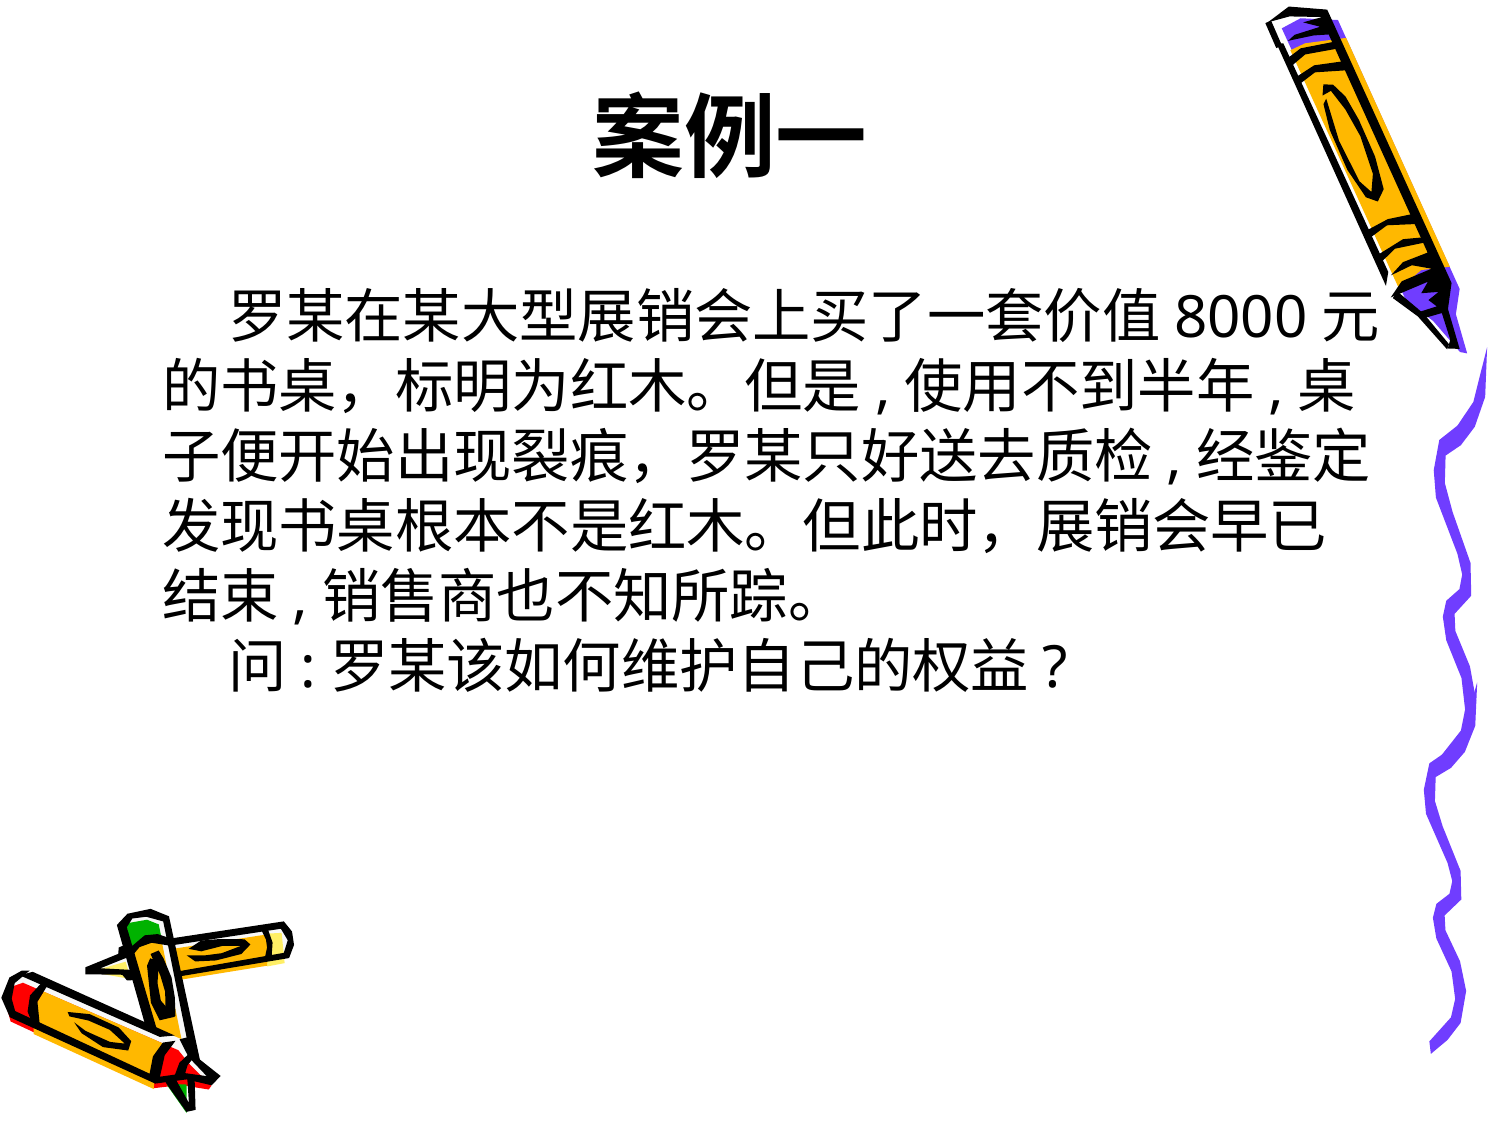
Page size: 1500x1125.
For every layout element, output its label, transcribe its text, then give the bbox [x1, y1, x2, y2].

title 案例一 [112, 24, 1348, 197]
text_box 罗某在某大型展销会上买了一套价值8000元的书桌，标明为红木。但是,使用不到半年,桌子便开始出现裂痕，罗某只好送去质检,经鉴定发现书桌根本不是红木。但此时，展销会早已结束,销售商也不知所踪。 问:罗某该如何维护自己的权益? [147, 272, 1395, 707]
